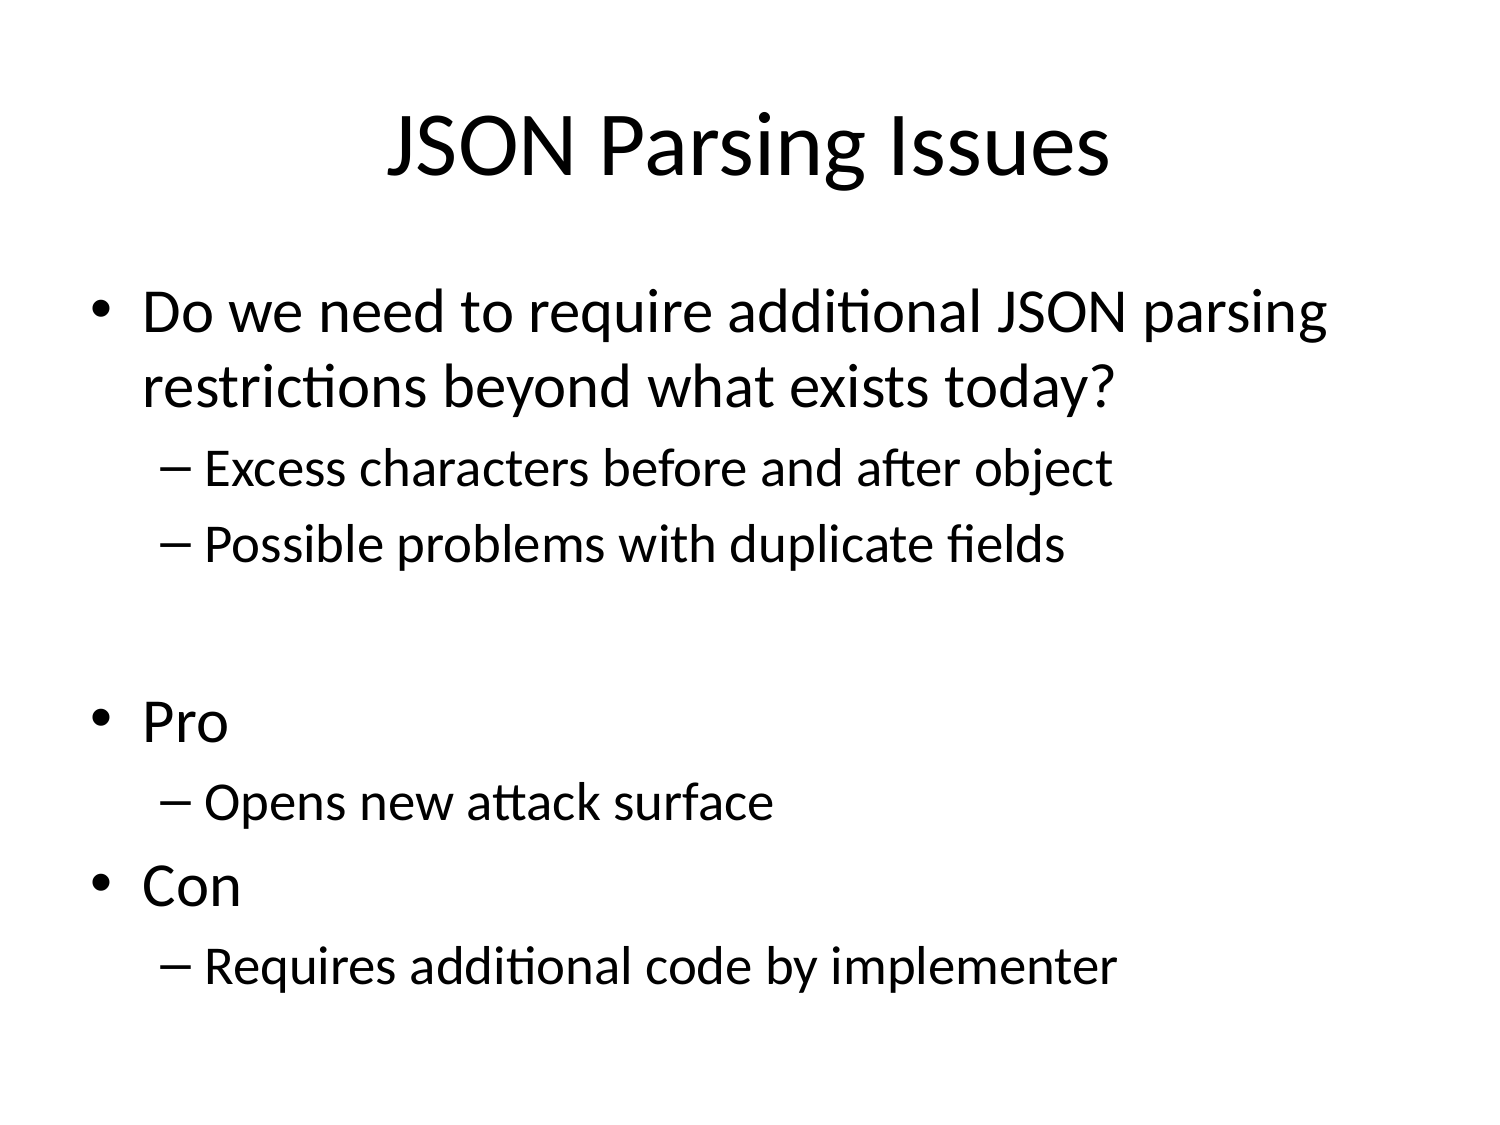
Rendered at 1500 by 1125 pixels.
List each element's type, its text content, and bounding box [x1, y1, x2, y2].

list Do we need to require additional JSON parsing restrictions beyond what exists today? Excess characters before and after object Possible problems with duplicate fields Pro Opens new attack surface Con Requires additional code by implementer [75, 262, 1425, 1005]
title JSON Parsing Issues [75, 45, 1425, 233]
